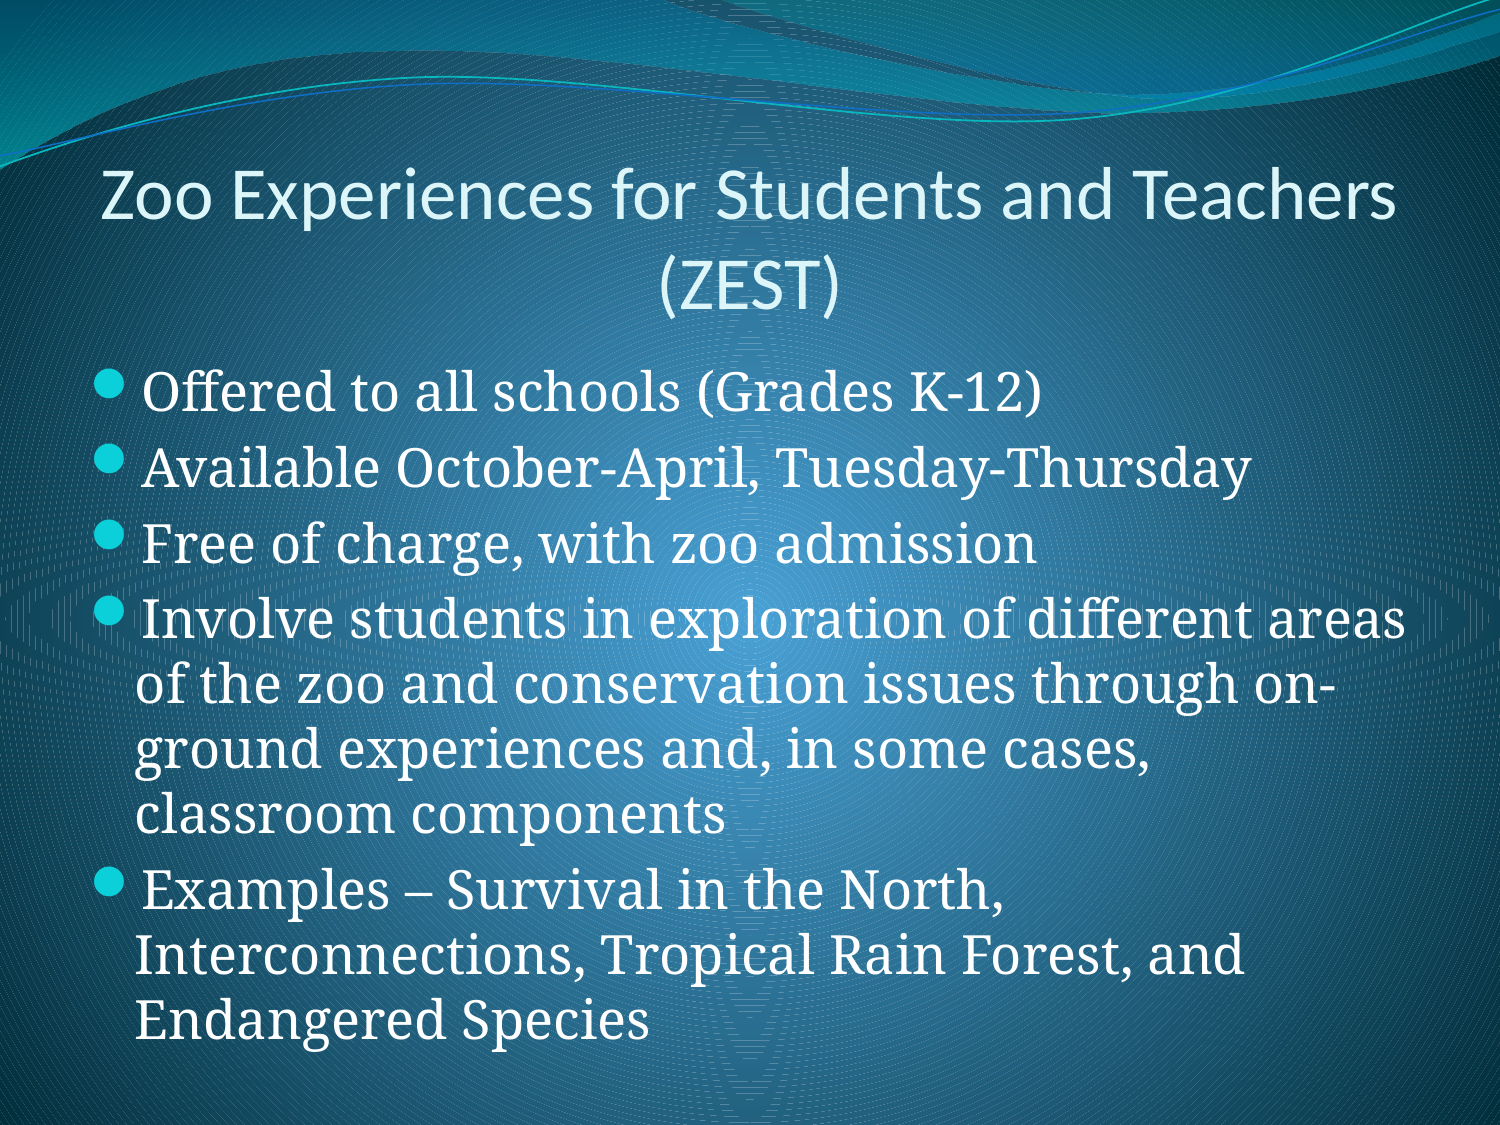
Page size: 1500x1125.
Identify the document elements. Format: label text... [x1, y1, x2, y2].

list Offered to all schools (Grades K-12) Available October-April, Tuesday-Thursday Free of charge, with zoo admission Involve students in exploration of different areas of the zoo and conservation issues through on-ground experiences and, in some cases, classroom components Examples – Survival in the North, Interconnections, Tropical Rain Forest, and Endangered Species [75, 350, 1425, 1070]
title Zoo Experiences for Students and Teachers (ZEST) [75, 137, 1425, 325]
